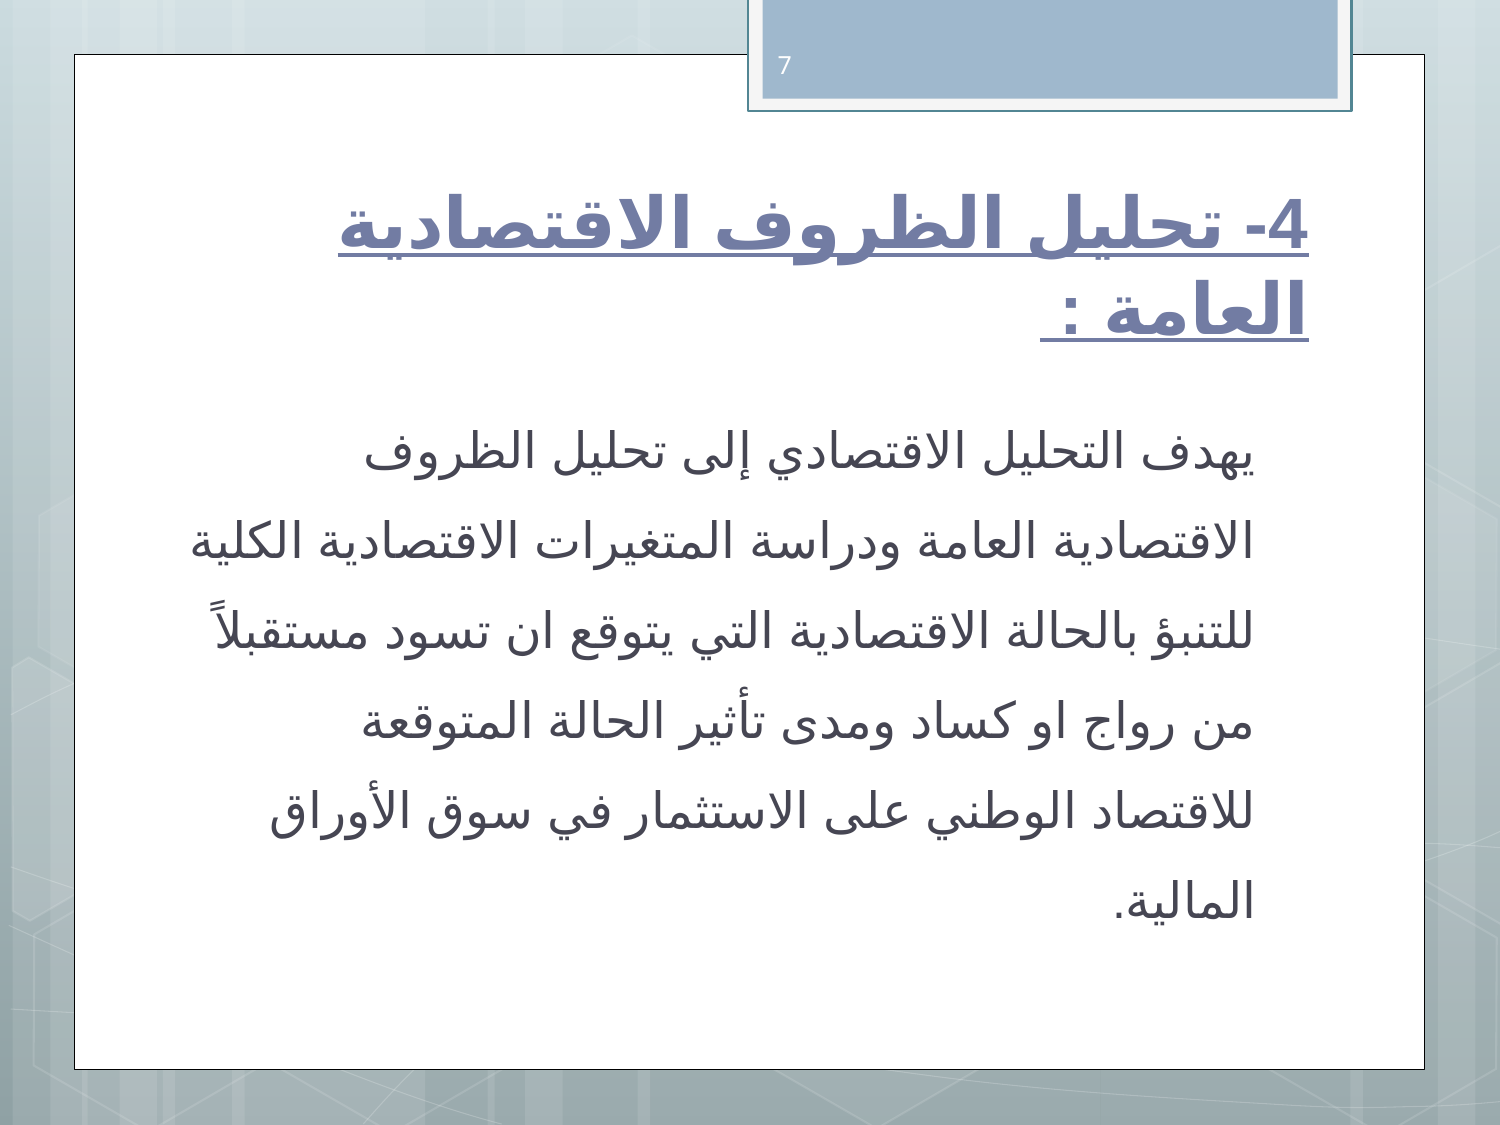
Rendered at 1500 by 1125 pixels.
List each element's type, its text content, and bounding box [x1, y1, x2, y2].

title 4- تحليل الظروف الاقتصادية العامة : [171, 168, 1324, 357]
slide_number 7 [762, 36, 982, 97]
list يهدف التحليل الاقتصادي إلى تحليل الظروف الاقتصادية العامة ودراسة المتغيرات الاقتصادية الكلية للتنبؤ بالحالة الاقتصادية التي يتوقع ان تسود مستقبلاً من رواج او كساد ومدى تأثير الحالة المتوقعة للاقتصاد الوطني على الاستثمار في سوق الأوراق المالية. [171, 381, 1283, 957]
